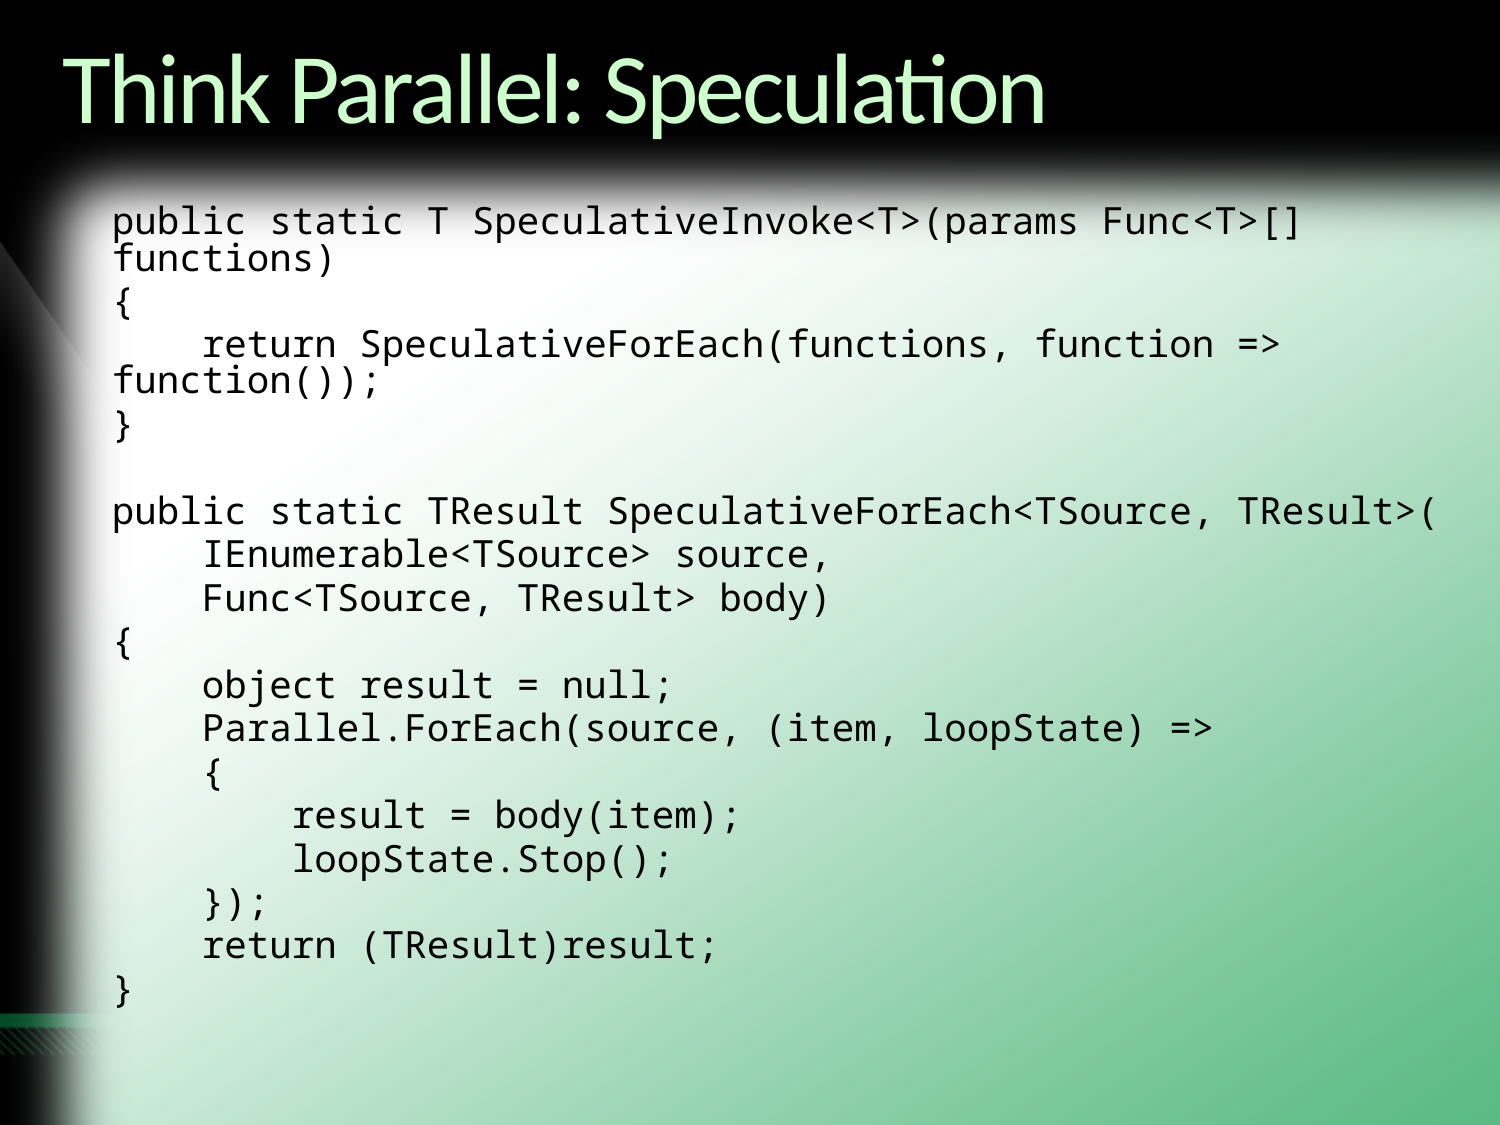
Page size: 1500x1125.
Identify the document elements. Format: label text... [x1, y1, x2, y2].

picture [0, 0, 1500, 1125]
title Think Parallel: Speculation [62, 37, 1438, 147]
list public static T SpeculativeInvoke<T>(params Func<T>[] functions) { return SpeculativeForEach(functions, function => function()); } public static TResult SpeculativeForEach<TSource, TResult>( IEnumerable<TSource> source, Func<TSource, TResult> body) { object result = null; Parallel.ForEach(source, (item, loopState) => { result = body(item); loopState.Stop(); }); return (TResult)result; } [111, 206, 1481, 1019]
